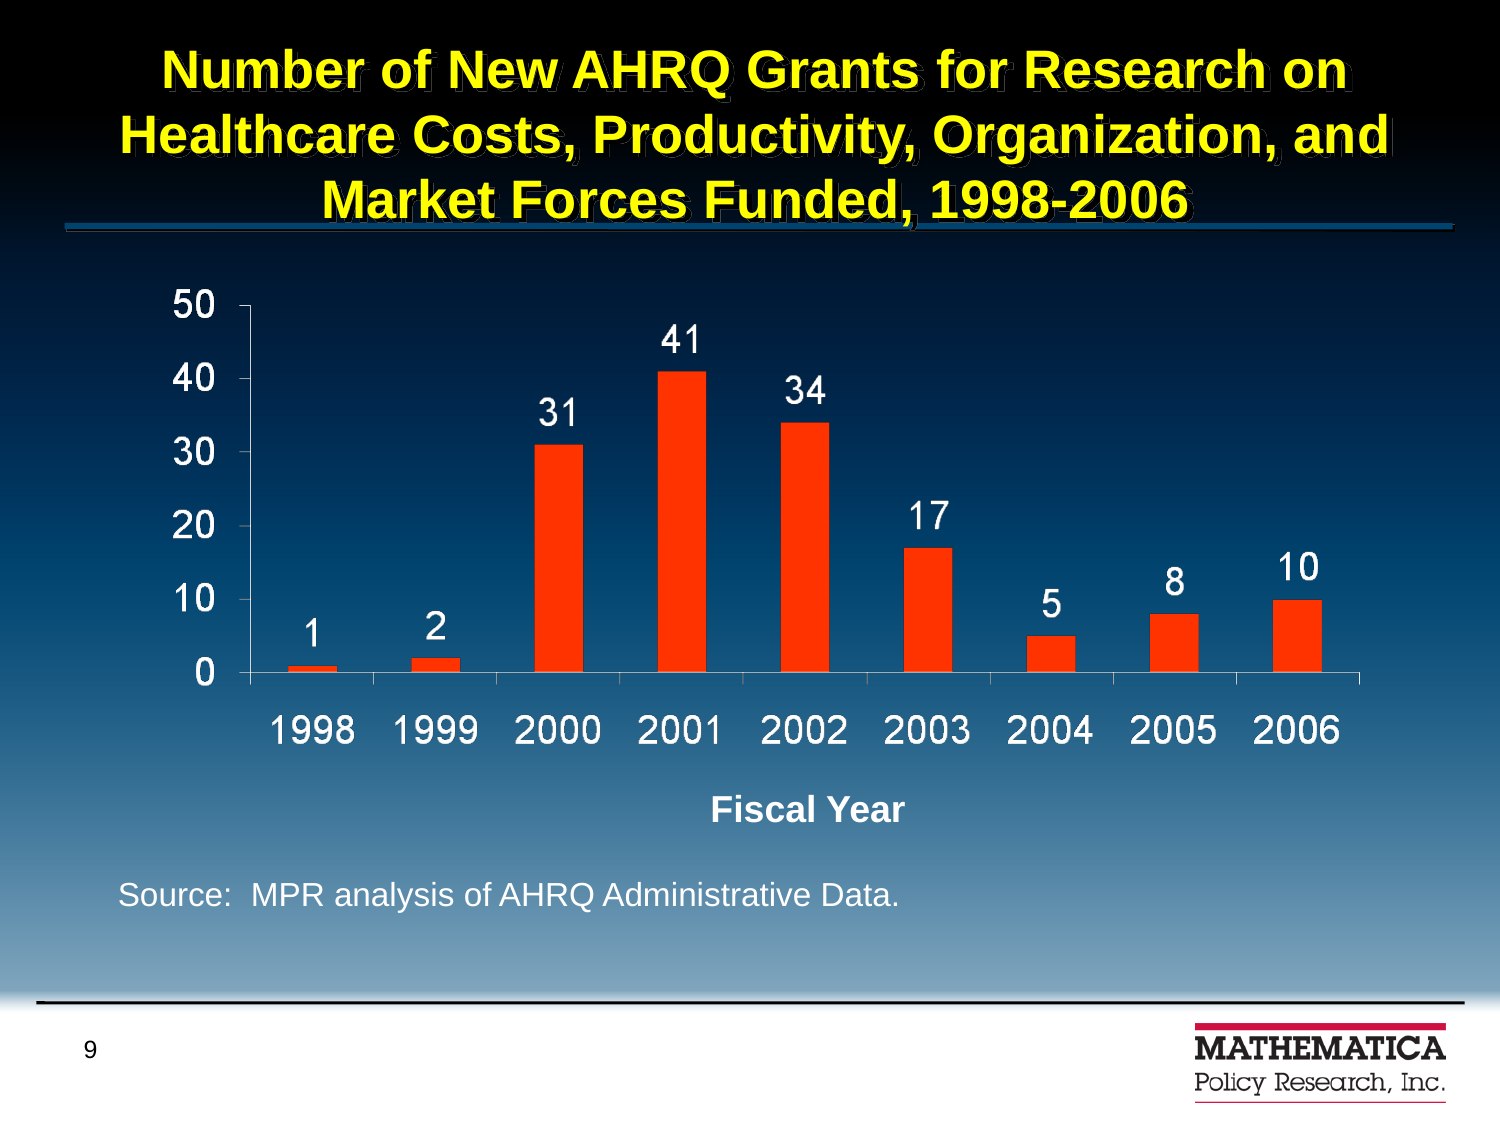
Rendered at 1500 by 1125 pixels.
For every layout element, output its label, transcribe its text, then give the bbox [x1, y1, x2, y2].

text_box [102, 272, 1438, 962]
title Number of New AHRQ Grants for Research on Healthcare Costs, Productivity, Organization, and Market Forces Funded, 1998-2006 [62, 48, 1450, 237]
picture [0, 0, 1500, 1125]
